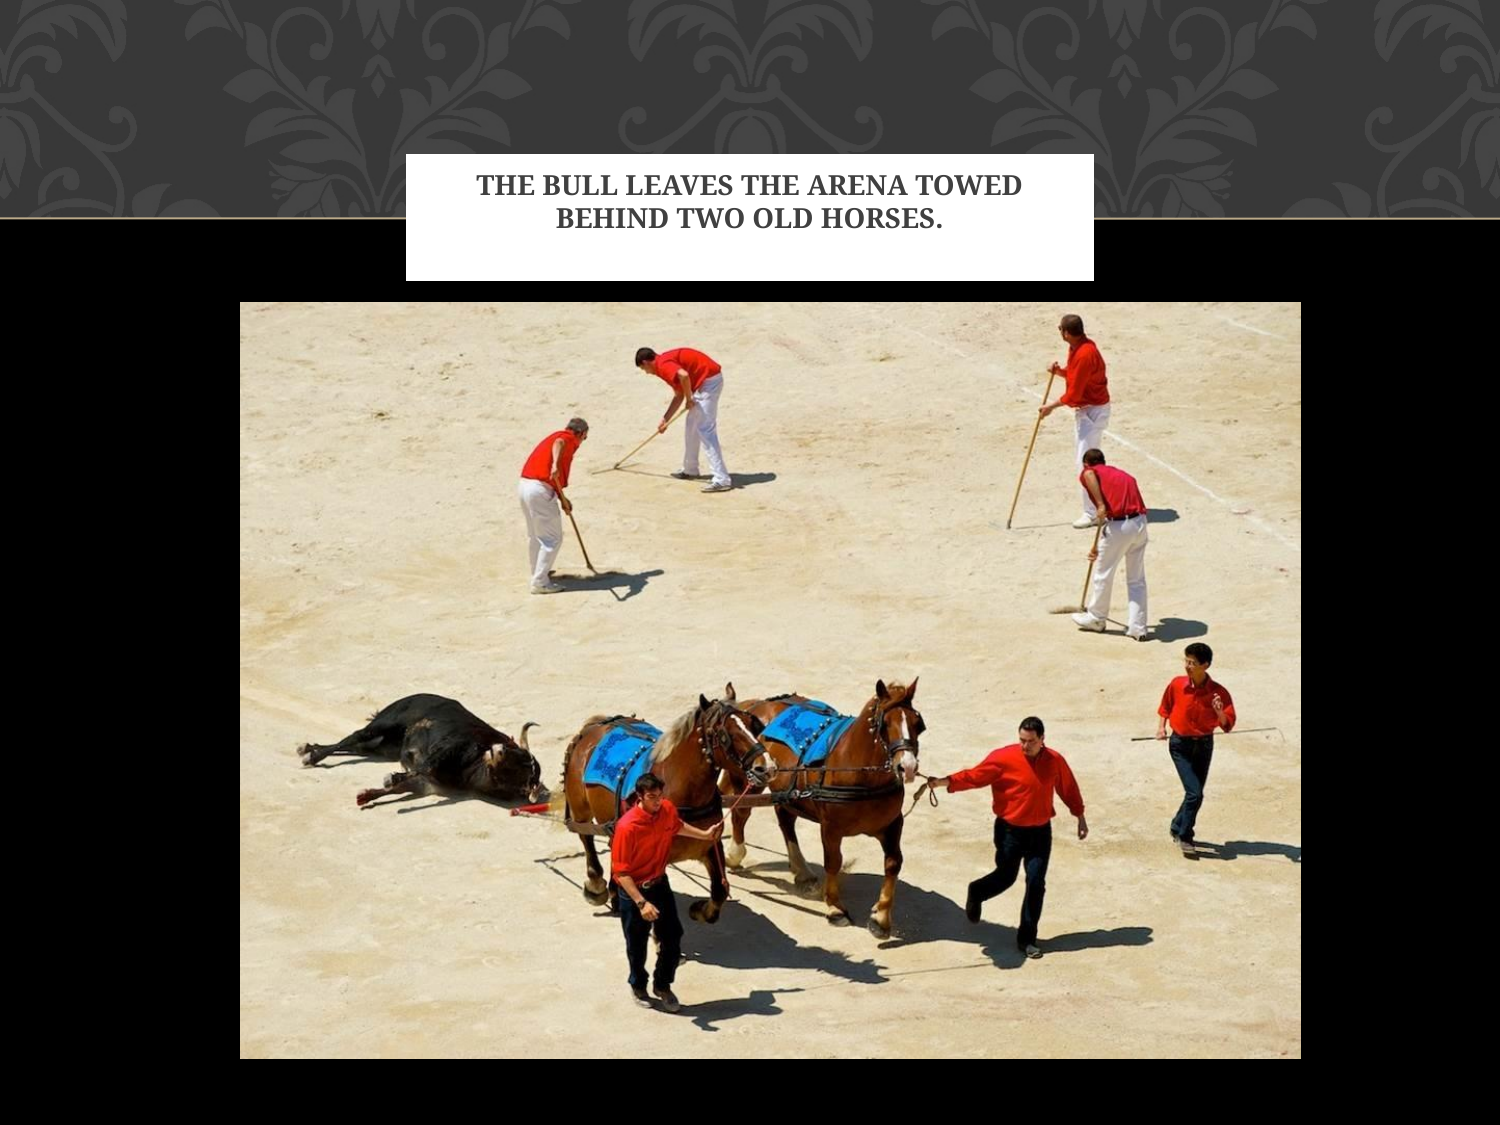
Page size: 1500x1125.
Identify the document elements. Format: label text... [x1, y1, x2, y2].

title the bull leaves the arena towed behind two old horses. [406, 154, 1094, 281]
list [240, 302, 1302, 1059]
